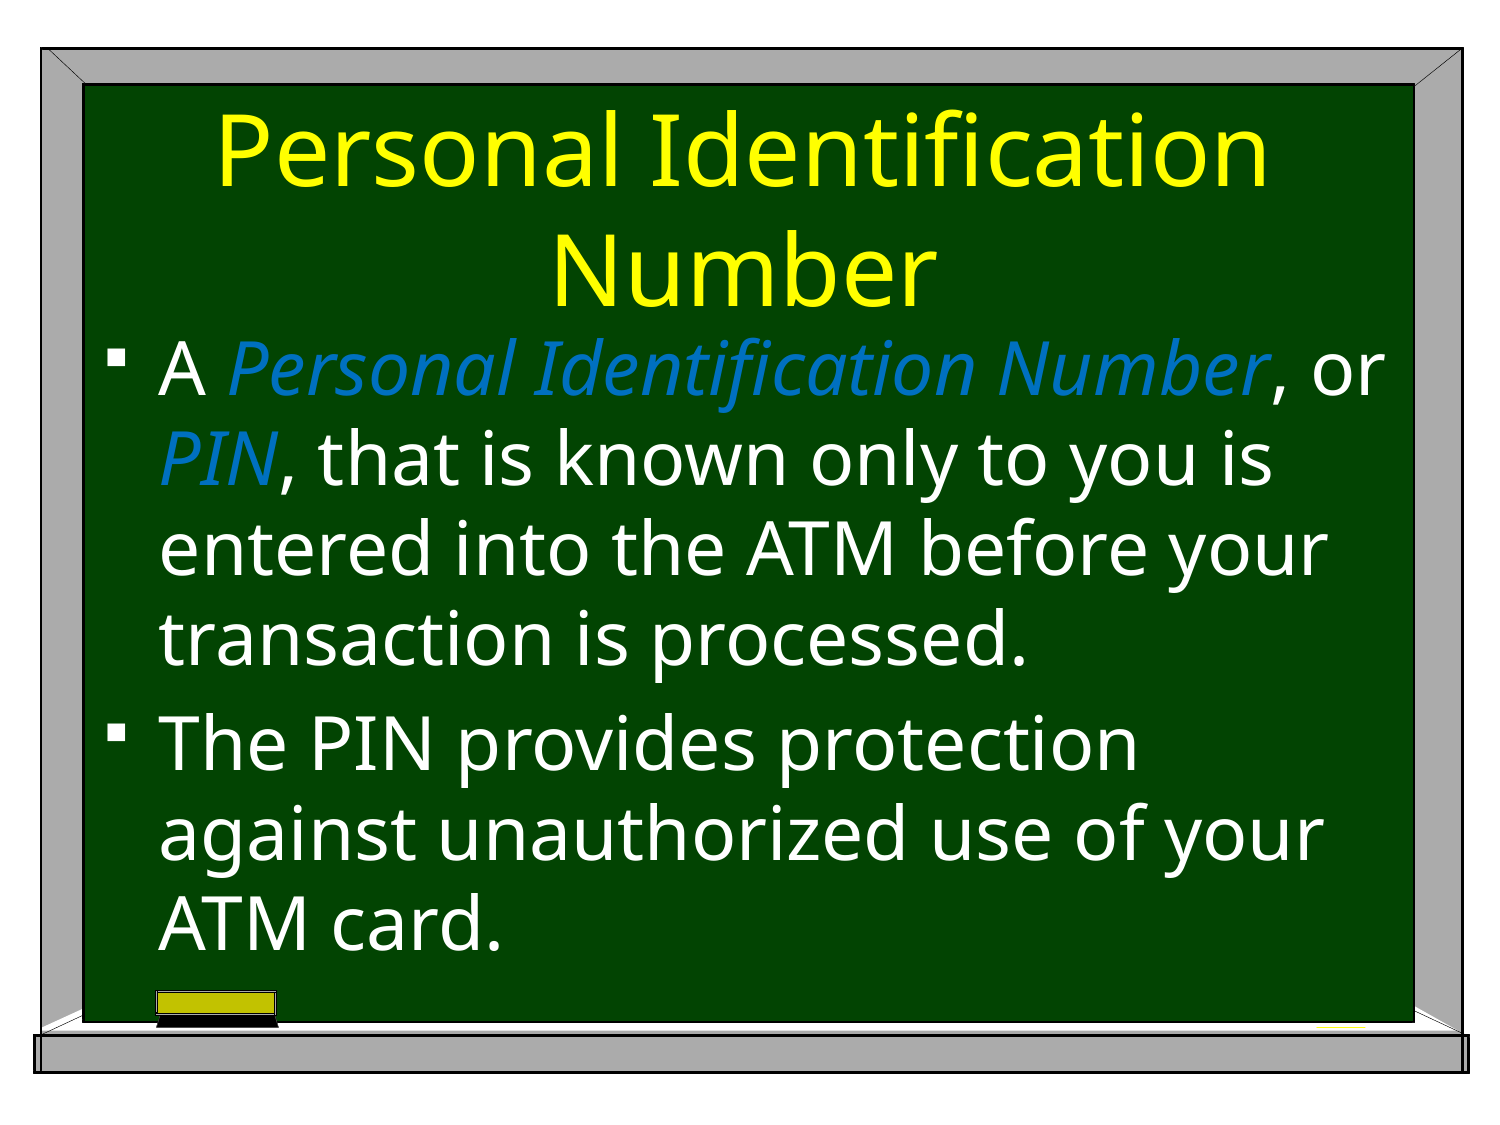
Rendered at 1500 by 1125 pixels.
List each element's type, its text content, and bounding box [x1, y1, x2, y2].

title Personal Identification Number [87, 125, 1400, 288]
list A Personal Identification Number, or PIN, that is known only to you is entered into the ATM before your transaction is processed. The PIN provides protection against unauthorized use of your ATM card. [87, 312, 1413, 938]
